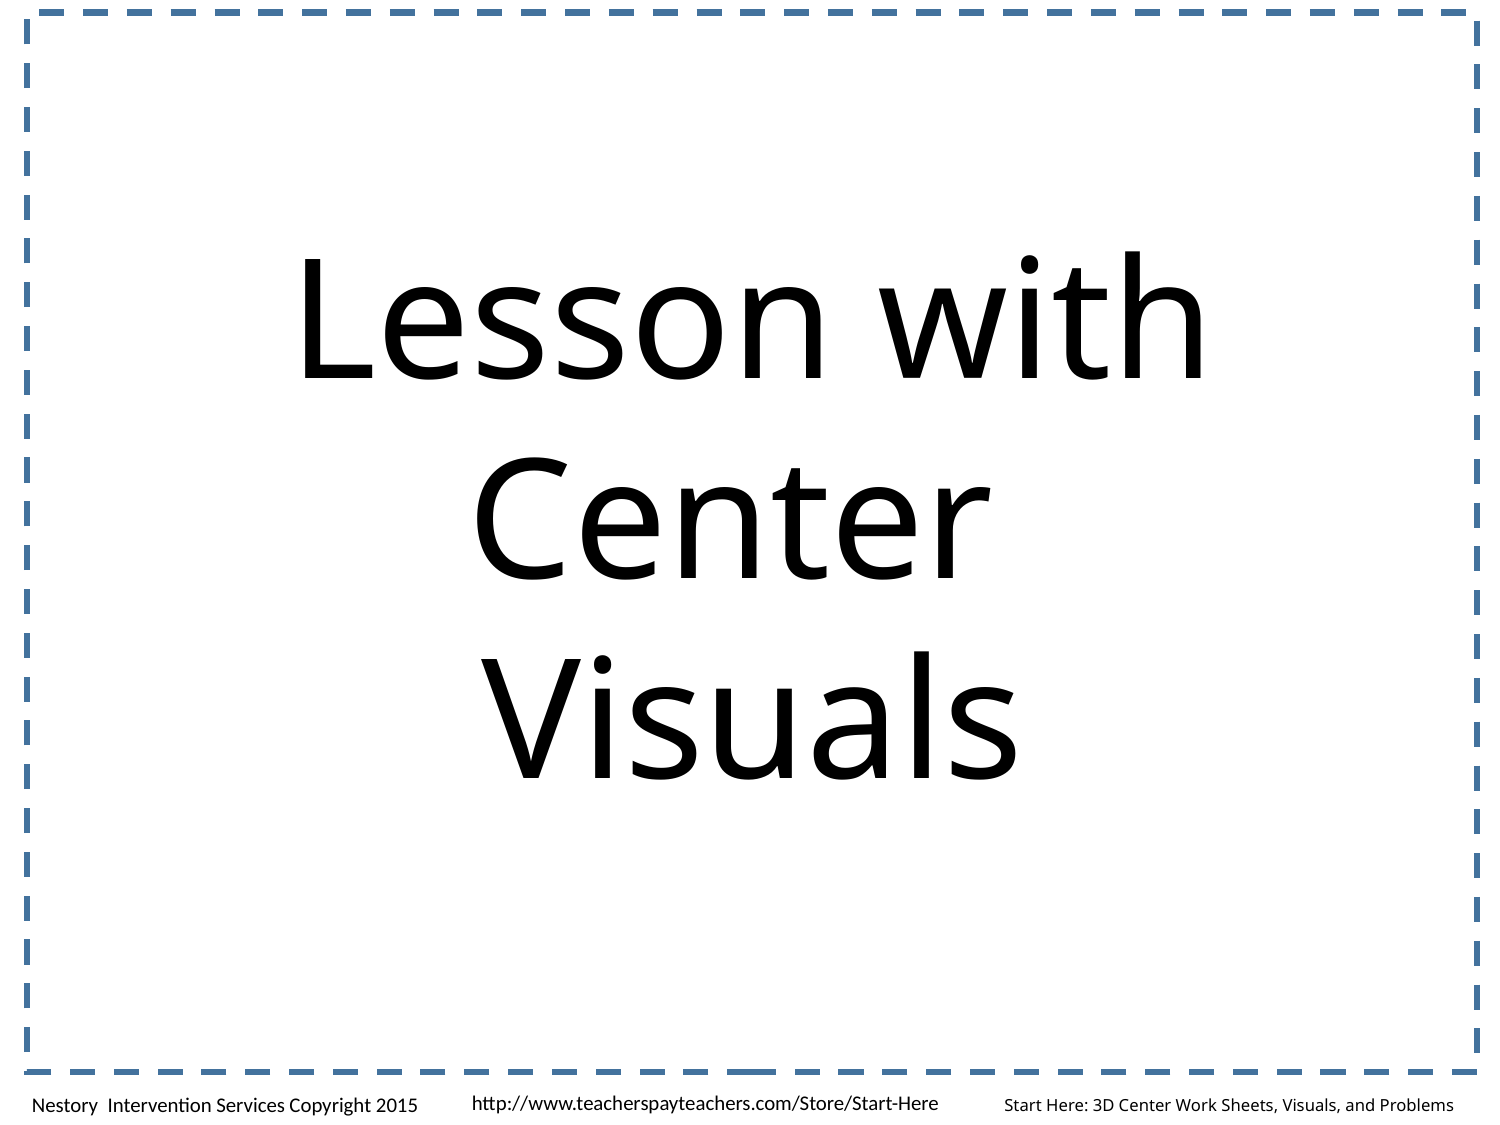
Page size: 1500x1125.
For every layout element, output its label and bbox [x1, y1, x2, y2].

text_box [13, 1067, 1500, 1125]
text_box [26, 11, 1478, 1067]
